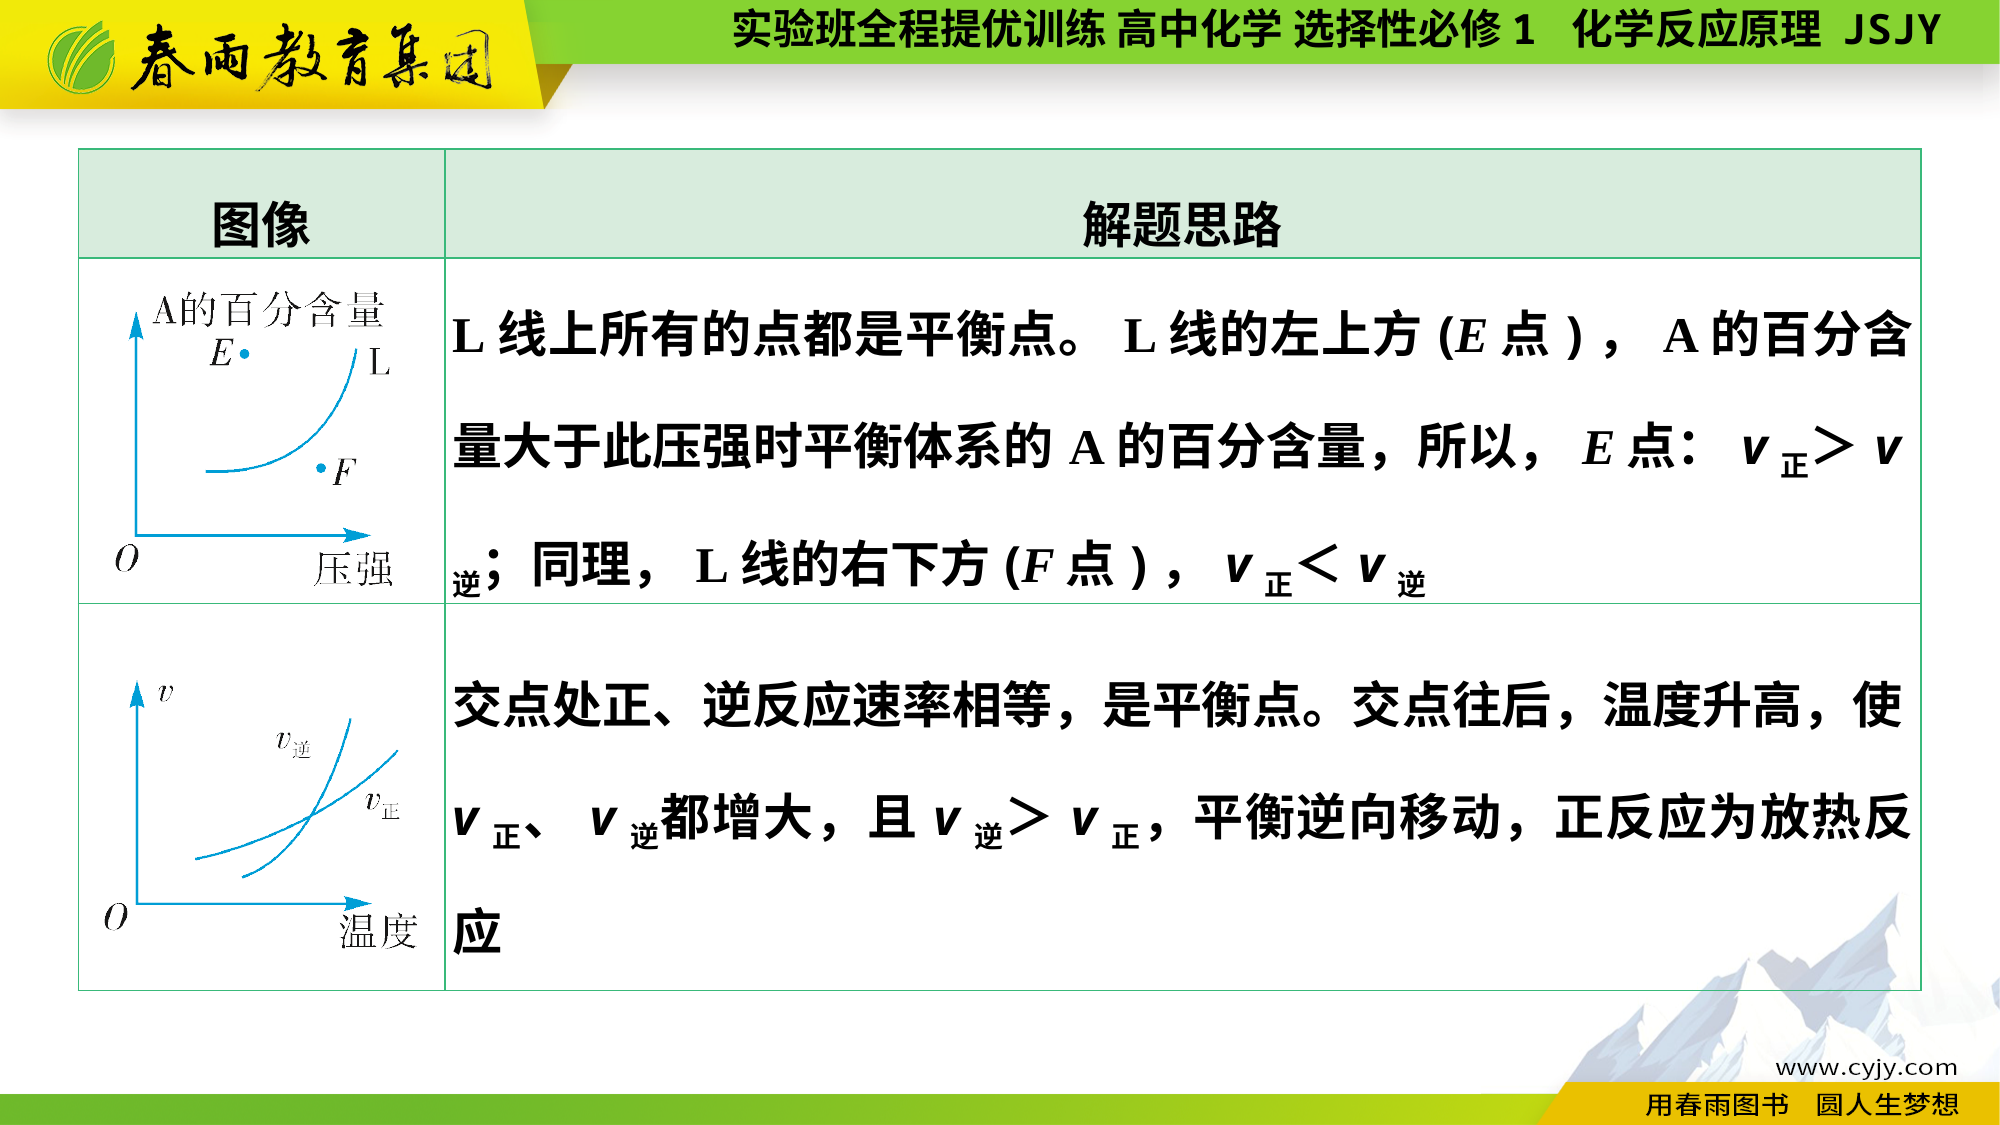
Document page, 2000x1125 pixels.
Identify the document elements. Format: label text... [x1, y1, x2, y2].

table_cell L线上所有的点都是平衡点。L线的左上方(E点)，A的百分含量大于此压强时平衡体系的A的百分含量，所以，E点：v正＞v逆；同理，L线的右下方(F点)，v正＜v逆 [446, 259, 1920, 603]
table_header 解题思路 [446, 150, 1920, 257]
table_cell 交点处正、逆反应速率相等，是平衡点。交点往后，温度升高，使v正、v逆都增大，且v逆＞v正，平衡逆向移动，正反应为放热反应 [446, 604, 1920, 990]
table_header 图像 [79, 150, 444, 257]
table_cell [79, 259, 444, 603]
picture [0, 0, 2000, 1125]
table_cell [79, 604, 444, 990]
